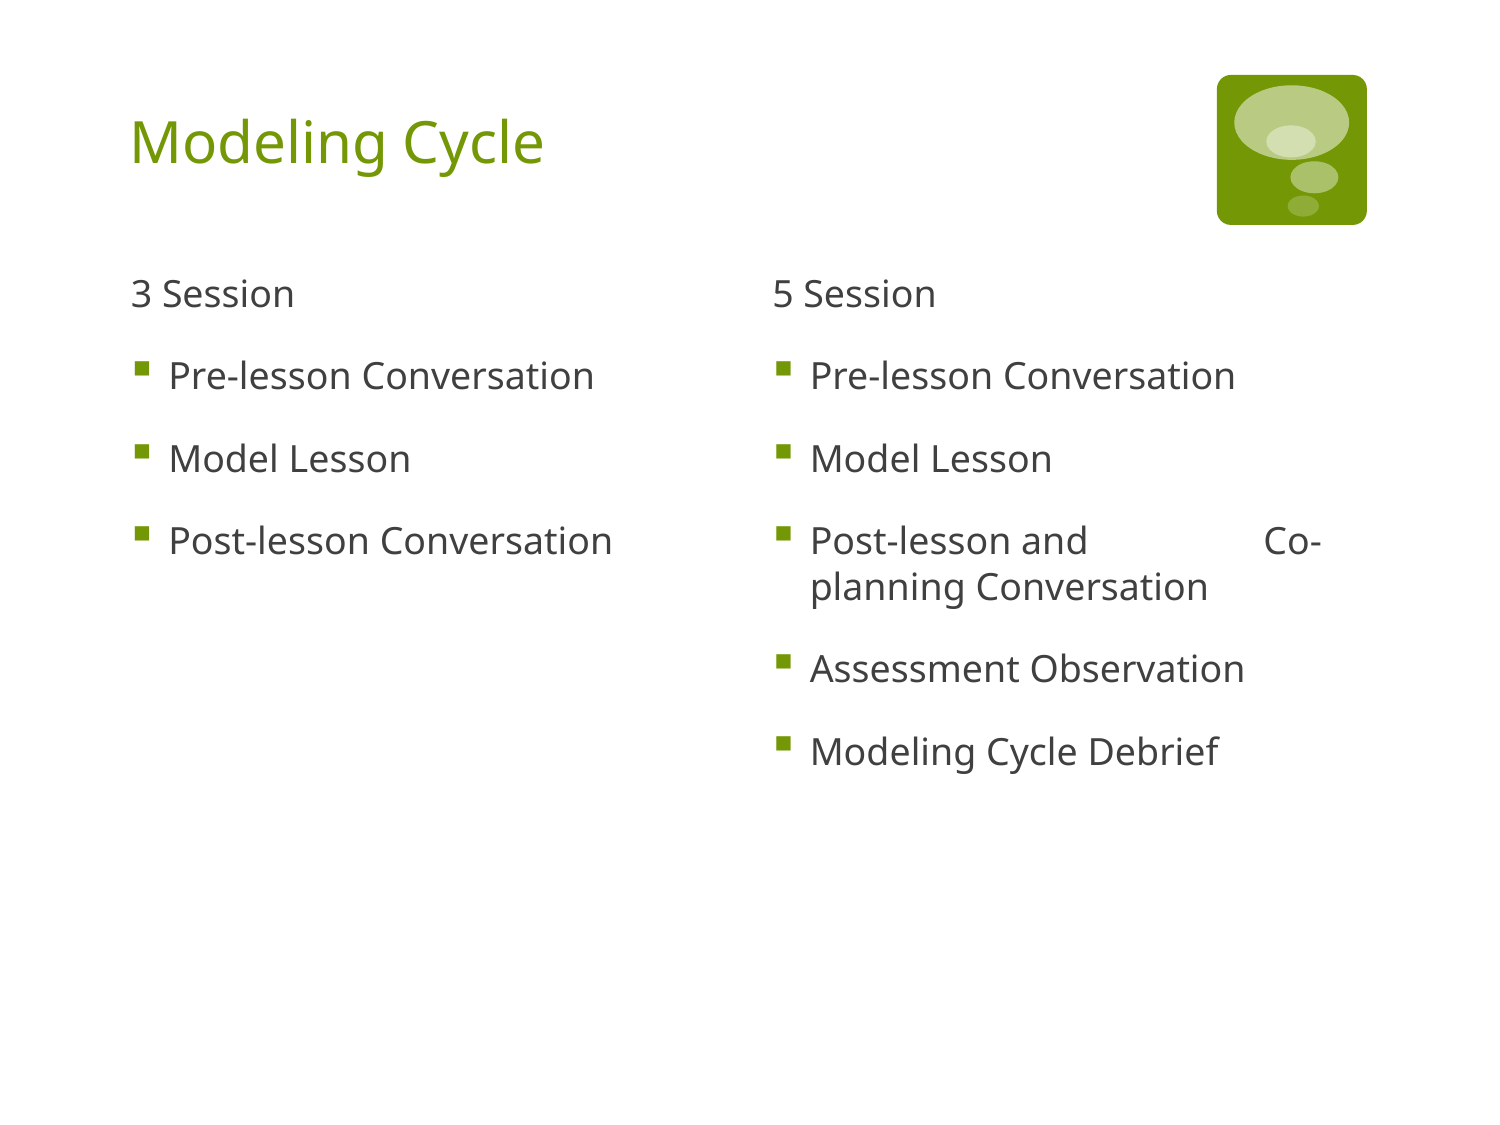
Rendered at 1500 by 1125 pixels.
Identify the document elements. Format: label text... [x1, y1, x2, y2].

list 5 Session Pre-lesson Conversation Model Lesson Post-lesson and Co-planning Conversation Assessment Observation Modeling Cycle Debrief [764, 262, 1373, 1005]
title Modeling Cycle [122, 36, 910, 183]
list 3 Session Pre-lesson Conversation Model Lesson Post-lesson Conversation [123, 262, 731, 1005]
